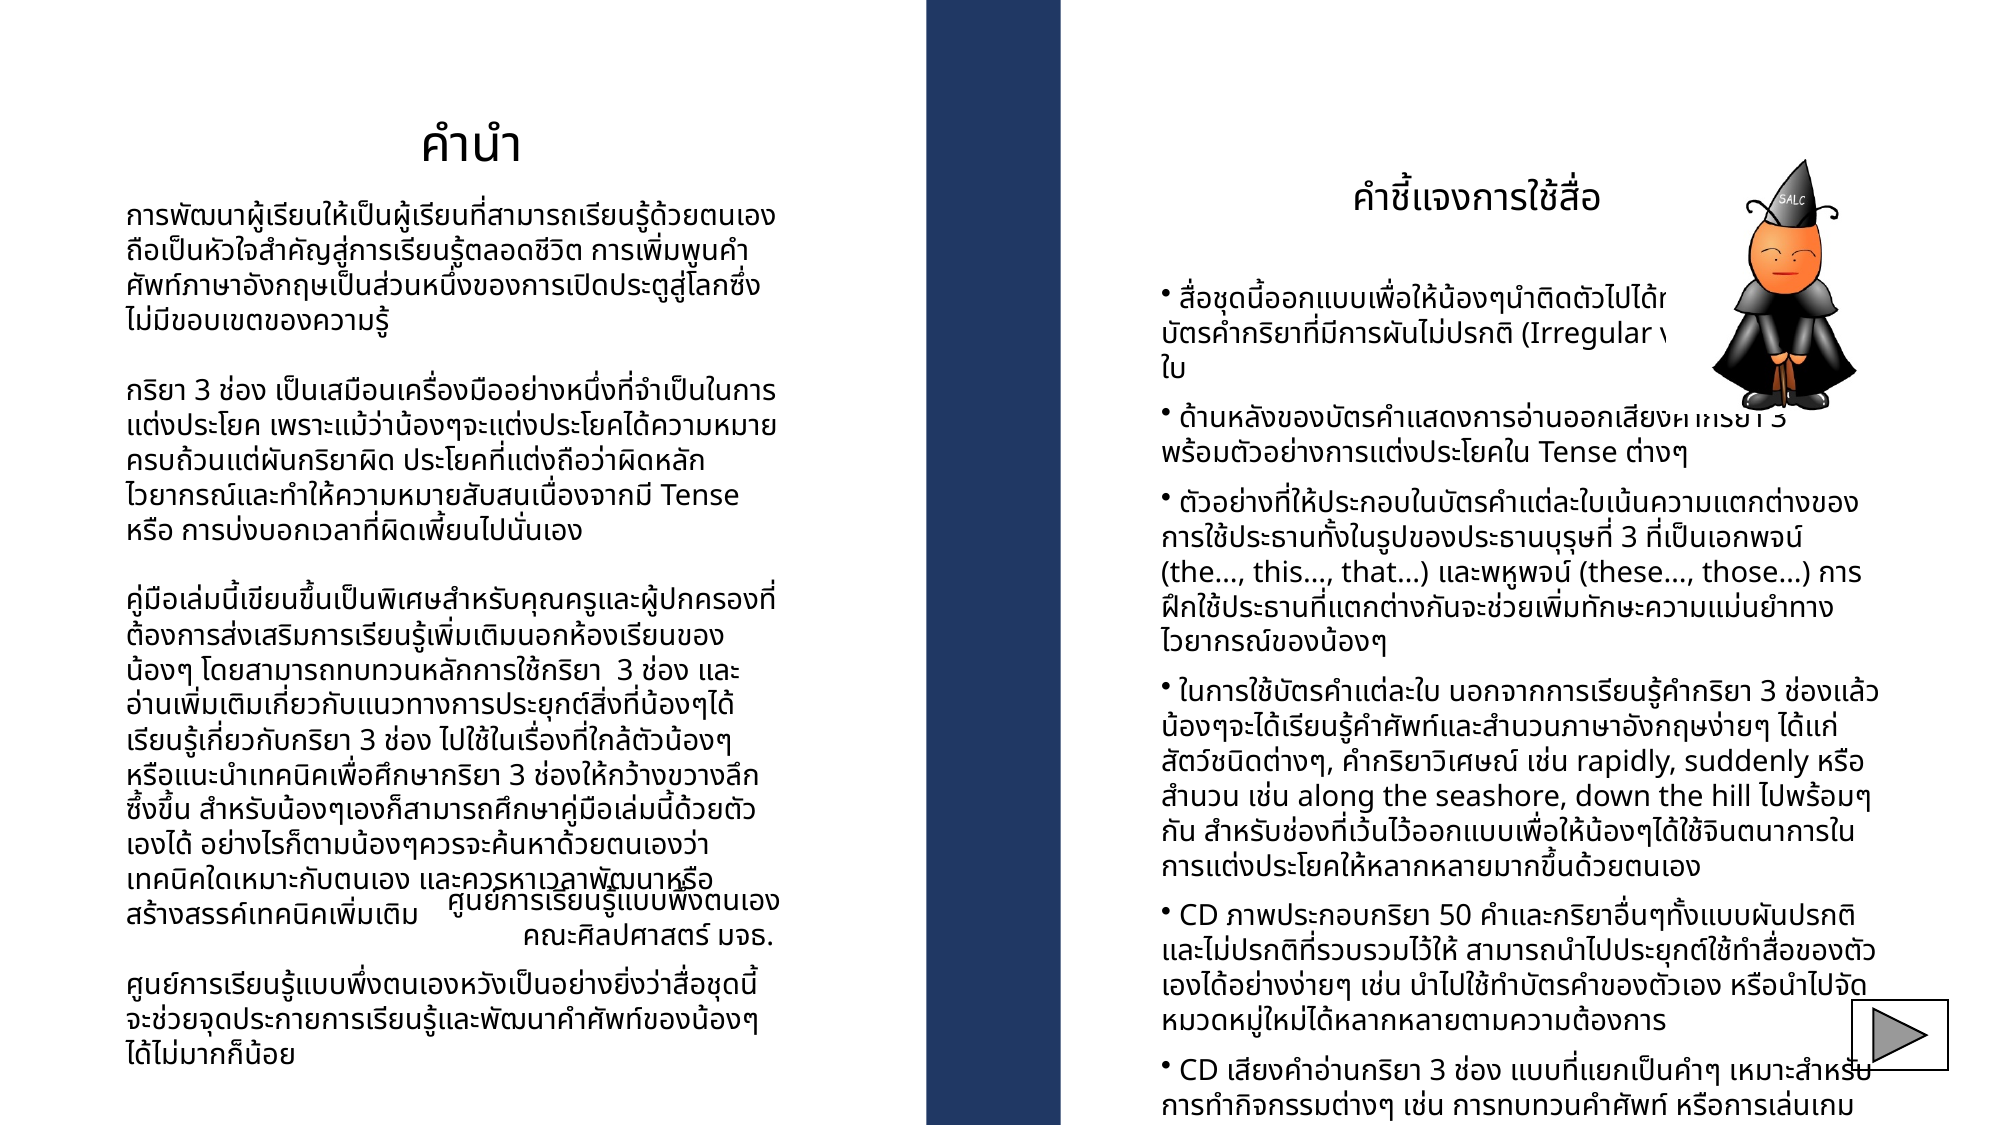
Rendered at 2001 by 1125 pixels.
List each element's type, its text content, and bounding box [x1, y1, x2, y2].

text_box ศูนย์การเรียนรู้แบบพึ่งตนเอง คณะศิลปศาสตร์ มจธ. [429, 874, 796, 959]
text_box สื่อชุดนี้ออกแบบเพื่อให้น้องๆนำติดตัวไปได้ทุกที่ ประกอบด้วย บัตรคำกริยาที่มีการผันไม่ปรกติ (Irregular verb) จำนวน 50 ใบ ด้านหลังของบัตรคำแสดงการอ่านออกเสียงคำกริยา 3 พร้อมตัวอย่างการแต่งประโยคใน Tense ต่างๆ ตัวอย่างที่ให้ประกอบในบัตรคำแต่ละใบเน้นความแตกต่างของการใช้ประธานทั้งในรูปของประธานบุรุษที่ 3 ที่เป็นเอกพจน์ (the…, this…, that…) และพหูพจน์ (these…, those…) การฝึกใช้ประธานที่แตกต่างกันจะช่วยเพิ่มทักษะความแม่นยำทางไวยากรณ์ของน้องๆ ในการใช้บัตรคำแต่ละใบ นอกจากการเรียนรู้คำกริยา 3 ช่องแล้วน้องๆจะได้เรียนรู้คำศัพท์และสำนวนภาษาอังกฤษง่ายๆ ได้แก่ สัตว์ชนิดต่างๆ, คำกริยาวิเศษณ์ เช่น rapidly, suddenly หรือสำนวน เช่น along the seashore, down the hill ไปพร้อมๆกัน สำหรับช่องที่เว้นไว้ออกแบบเพื่อให้น้องๆได้ใช้จินตนาการในการแต่งประโยคให้หลากหลายมากขึ้นด้วยตนเอง CD ภาพประกอบกริยา 50 คำและกริยาอื่นๆทั้งแบบผันปรกติและไม่ปรกติที่รวบรวมไว้ให้ สามารถนำไปประยุกต์ใช้ทำสื่อของตัวเองได้อย่างง่ายๆ เช่น นำไปใช้ทำบัตรคำของตัวเอง หรือนำไปจัดหมวดหมู่ใหม่ได้หลากหลายตามความต้องการ CD เสียงคำอ่านกริยา 3 ช่อง แบบที่แยกเป็นคำๆ เหมาะสำหรับการทำกิจกรรมต่างๆ เช่น การทบทวนคำศัพท์ หรือการเล่นเกมฝึกออกเสียง [1146, 271, 1903, 1125]
picture [1666, 153, 1876, 414]
text_box [925, 0, 1062, 1125]
text_box [1903, 999, 1949, 1071]
text_box [1062, 0, 2000, 1125]
text_box การพัฒนาผู้เรียนให้เป็นผู้เรียนที่สามารถเรียนรู้ด้วยตนเองถือเป็นหัวใจสำคัญสู่การเรียนรู้ตลอดชีวิต การเพิ่มพูนคำศัพท์ภาษาอังกฤษเป็นส่วนหนึ่งของการเปิดประตูสู่โลกซึ่งไม่มีขอบเขตของความรู้ กริยา 3 ช่อง เป็นเสมือนเครื่องมืออย่างหนึ่งที่จำเป็นในการแต่งประโยค เพราะแม้ว่าน้องๆจะแต่งประโยคได้ความหมายครบถ้วนแต่ผันกริยาผิด ประโยคที่แต่งถือว่าผิดหลักไวยากรณ์และทำให้ความหมายสับสนเนื่องจากมี Tense หรือ การบ่งบอกเวลาที่ผิดเพี้ยนไปนั่นเอง คู่มือเล่มนี้เขียนขึ้นเป็นพิเศษสำหรับคุณครูและผู้ปกครองที่ต้องการส่งเสริมการเรียนรู้เพิ่มเติมนอกห้องเรียนของน้องๆ โดยสามารถทบทวนหลักการใช้กริยา 3 ช่อง และอ่านเพิ่มเติมเกี่ยวกับแนวทางการประยุกต์สิ่งที่น้องๆได้เรียนรู้เกี่ยวกับกริยา 3 ช่อง ไปใช้ในเรื่องที่ใกล้ตัวน้องๆ หรือแนะนำเทคนิคเพื่อศึกษากริยา 3 ช่องให้กว้างขวางลึกซึ้งขึ้น สำหรับน้องๆเองก็สามารถศึกษาคู่มือเล่มนี้ด้วยตัวเองได้ อย่างไรก็ตามน้องๆควรจะค้นหาด้วยตนเองว่าเทคนิคใดเหมาะกับตนเอง และควรหาเวลาพัฒนาหรือสร้างสรรค์เทคนิคเพิ่มเติม ศูนย์การเรียนรู้แบบพึ่งตนเองหวังเป็นอย่างยิ่งว่าสื่อชุดนี้จะช่วยจุดประกายการเรียนรู้และพัฒนาคำศัพท์ของน้องๆได้ไม่มากก็น้อย [111, 188, 797, 1125]
text_box คำนำ [146, 106, 797, 180]
text_box [0, 0, 925, 1125]
text_box คำชี้แจงการใช้สื่อ [1240, 165, 1666, 227]
